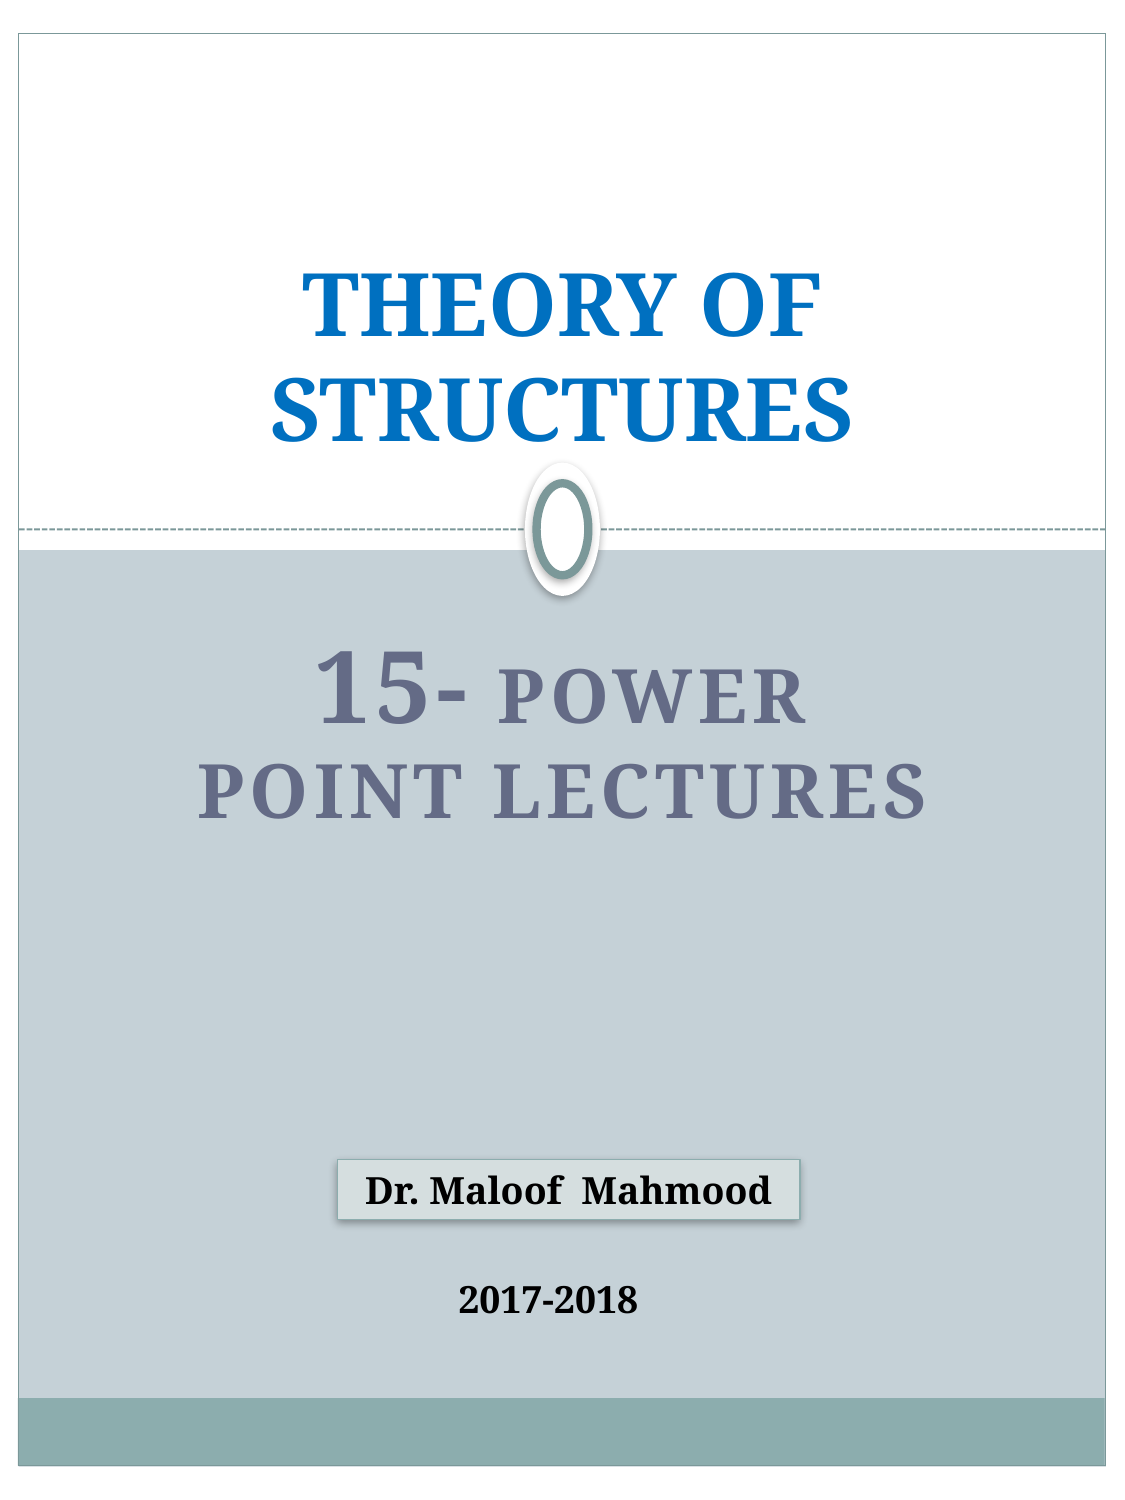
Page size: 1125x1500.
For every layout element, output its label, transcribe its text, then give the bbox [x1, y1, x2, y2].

title THEORY OF STRUCTURES [84, 83, 1041, 467]
subtitle 15- Power point Lectures [168, 616, 957, 1000]
text_box 2017-2018 [443, 1268, 694, 1329]
text_box Dr. Maloof Mahmood [337, 1159, 801, 1220]
